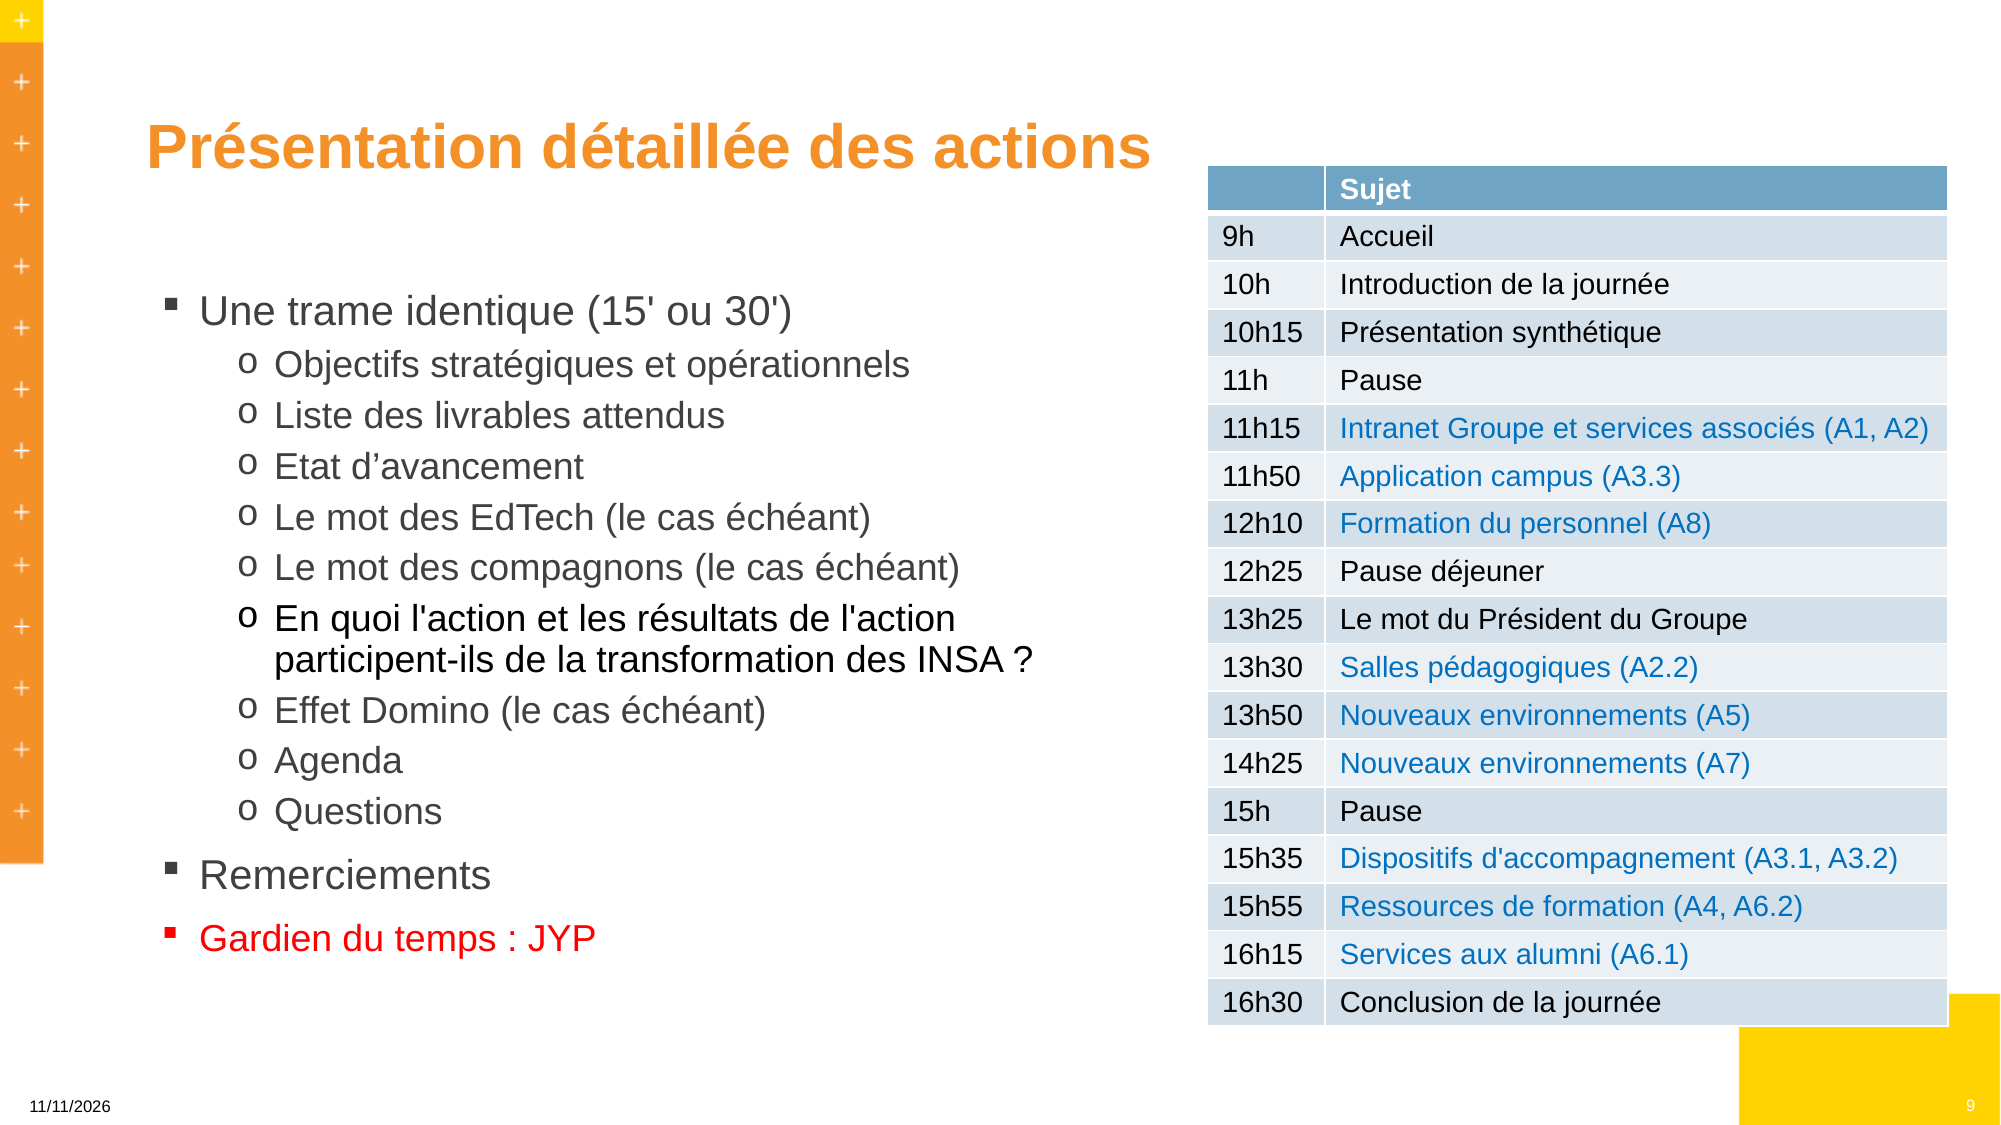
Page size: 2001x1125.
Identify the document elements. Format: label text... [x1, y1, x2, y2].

table_cell Conclusion de la journée [1326, 979, 1947, 1025]
table_header [1208, 166, 1324, 210]
table_header Sujet [1326, 166, 1947, 210]
table_cell Intranet Groupe et services associés (A1, A2) [1326, 405, 1947, 451]
table_cell Pause [1326, 788, 1947, 834]
title Présentation détaillée des actions [146, 114, 1413, 199]
table_cell 10h [1208, 262, 1324, 308]
table_cell Nouveaux environnements (A5) [1326, 692, 1947, 738]
table_cell Services aux alumni (A6.1) [1326, 931, 1947, 977]
table_cell Ressources de formation (A4, A6.2) [1326, 884, 1947, 930]
table_cell 15h35 [1208, 836, 1324, 882]
table_cell Présentation synthétique [1326, 310, 1947, 356]
picture [0, 0, 2001, 1125]
table_cell Accueil [1326, 216, 1947, 260]
table_cell Salles pédagogiques (A2.2) [1326, 644, 1947, 690]
table_cell 15h55 [1208, 884, 1324, 930]
table_cell 16h30 [1208, 979, 1324, 1025]
table_cell Application campus (A3.3) [1326, 453, 1947, 499]
text_box Une trame identique (15' ou 30') Objectifs stratégiques et opérationnels Liste des livrables attendus Etat d’avancement Le mot des EdTech (le cas échéant) Le mot des compagnons (le cas échéant) En quoi l'action et les résultats de l'action participent-ils de la transformation des INSA ? Effet Domino (le cas échéant) Agenda Questions Remerciements Gardien du temps : JYP [146, 282, 1092, 998]
slide_number 9 [1531, 1084, 1982, 1125]
table_cell 14h25 [1208, 740, 1324, 786]
table_cell 13h30 [1208, 644, 1324, 690]
table_cell 11h15 [1208, 405, 1324, 451]
table_cell Introduction de la journée [1326, 262, 1947, 308]
table_cell 10h15 [1208, 310, 1324, 356]
table_cell 13h50 [1208, 692, 1324, 738]
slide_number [23, 1085, 474, 1125]
table_cell 15h [1208, 788, 1324, 834]
table_cell 13h25 [1208, 597, 1324, 643]
table_cell 12h25 [1208, 549, 1324, 595]
table_cell 9h [1208, 216, 1324, 260]
table_cell 11h50 [1208, 453, 1324, 499]
table_cell Pause déjeuner [1326, 549, 1947, 595]
table_cell 12h10 [1208, 501, 1324, 547]
table_cell Pause [1326, 357, 1947, 403]
table_cell Le mot du Président du Groupe [1326, 597, 1947, 643]
table_cell Formation du personnel (A8) [1326, 501, 1947, 547]
table_cell Dispositifs d'accompagnement (A3.1, A3.2) [1326, 836, 1947, 882]
table_cell 16h15 [1208, 931, 1324, 977]
table_cell 11h [1208, 357, 1324, 403]
table_cell Nouveaux environnements (A7) [1326, 740, 1947, 786]
